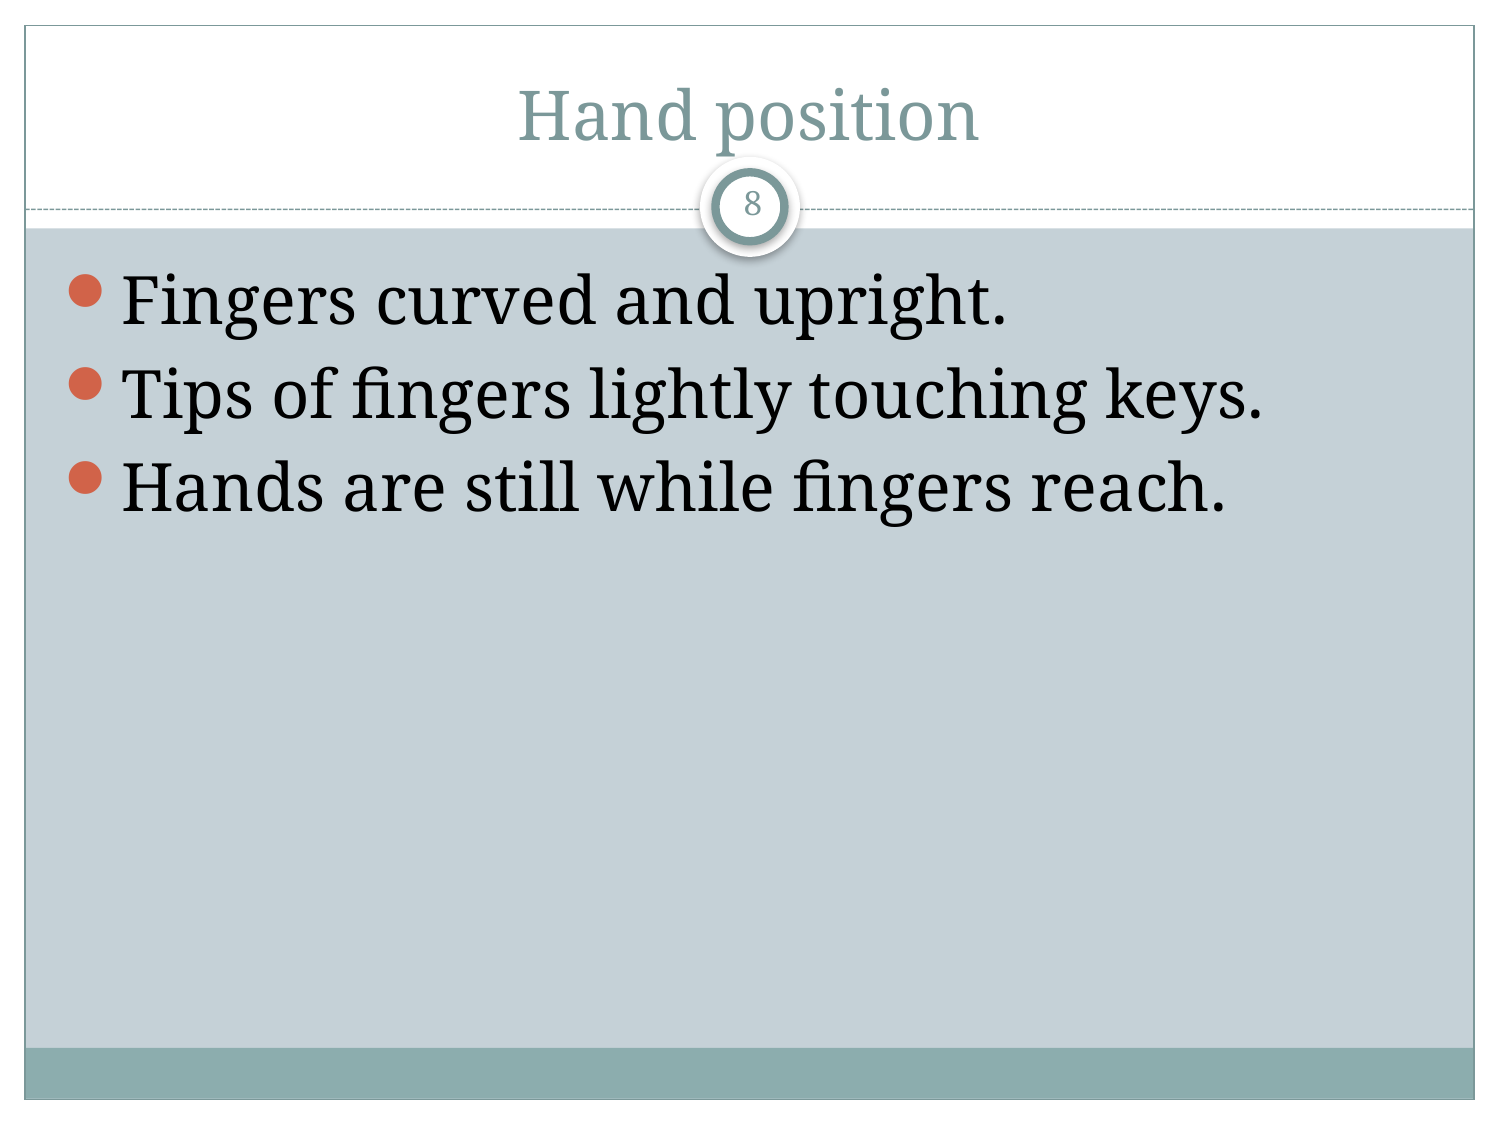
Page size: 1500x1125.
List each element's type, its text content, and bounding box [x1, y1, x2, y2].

list Fingers curved and upright. Tips of fingers lightly touching keys. Hands are still while fingers reach. [49, 250, 1445, 1001]
slide_number 8 [715, 168, 791, 241]
title Hand position [49, 37, 1450, 162]
